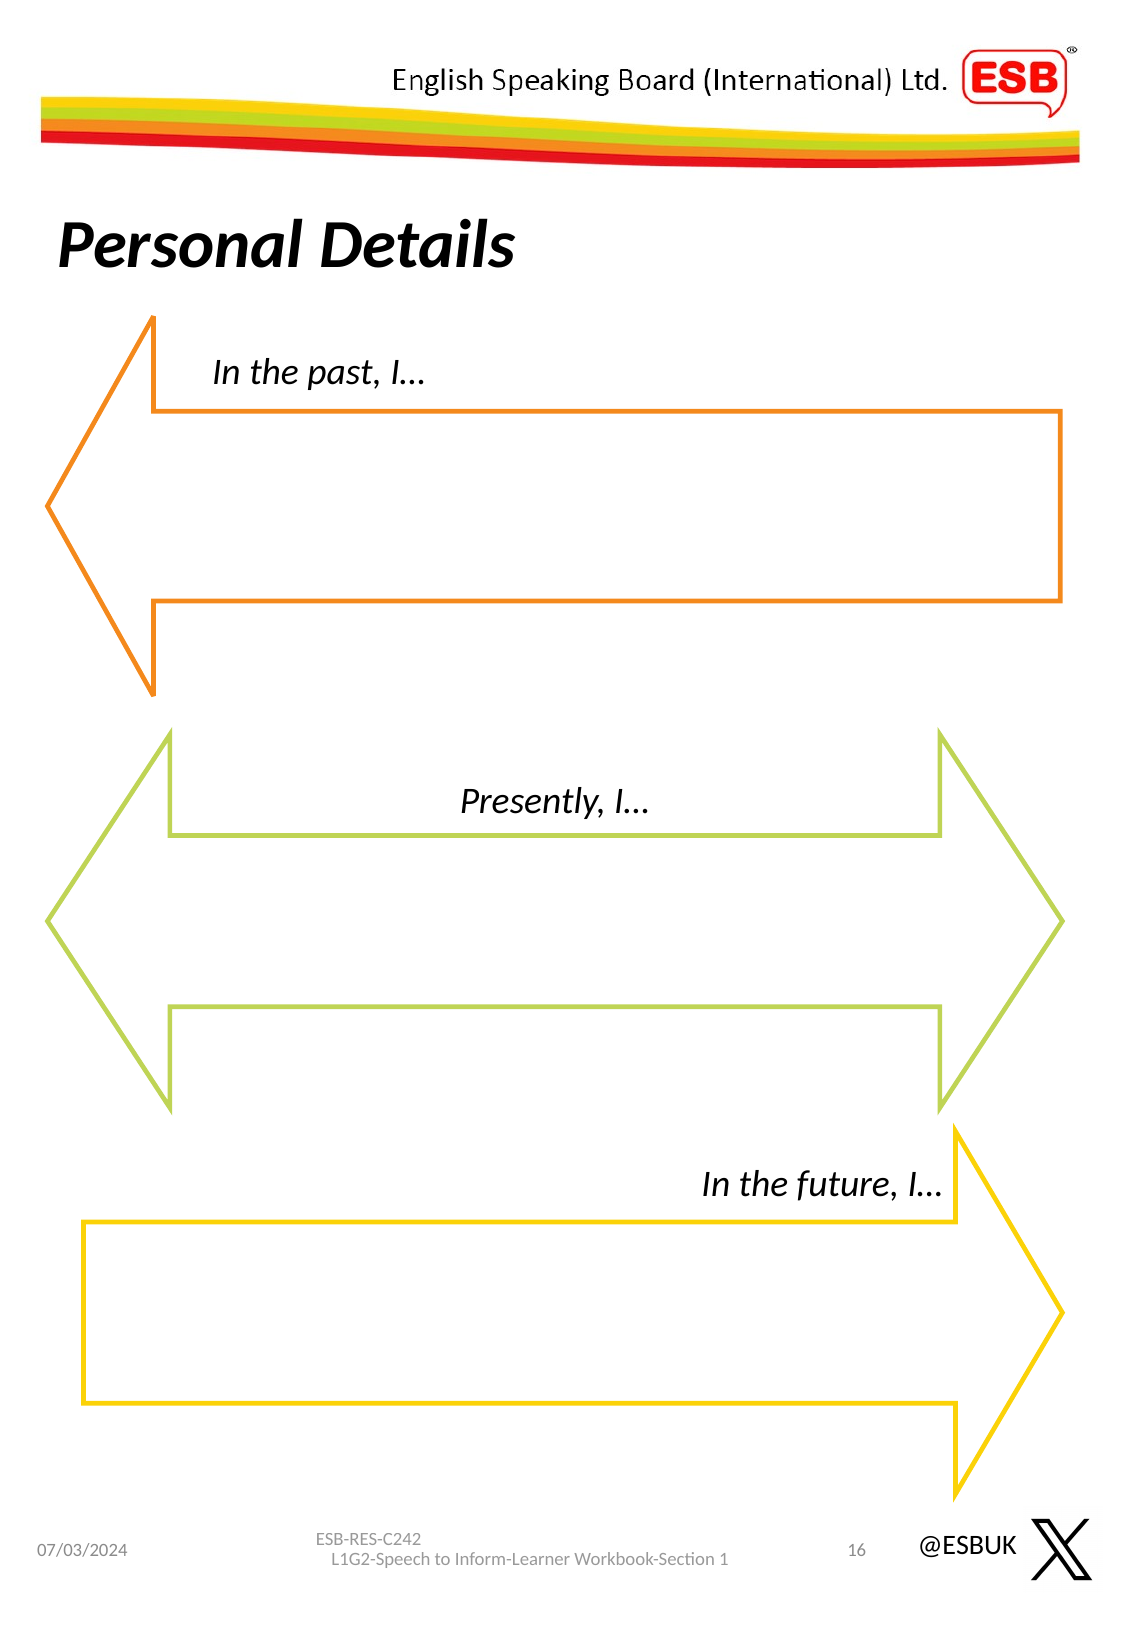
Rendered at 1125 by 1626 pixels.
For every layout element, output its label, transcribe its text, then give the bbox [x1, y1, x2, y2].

text_box [82, 1127, 1064, 1498]
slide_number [22, 1506, 276, 1593]
text_box Presently, I… [273, 768, 837, 829]
text_box [46, 400, 1062, 697]
footer ESB-RES-C242 L1G2-Speech to Inform-Learner Workbook-Section 1 [296, 1506, 697, 1593]
text_box In the future, I… [394, 1151, 958, 1212]
text_box [139, 315, 155, 339]
text_box [46, 731, 1064, 1112]
text_box In the past, I… [37, 339, 601, 400]
title Personal Details [42, 174, 1014, 317]
picture [0, 1, 1125, 234]
picture [1022, 1506, 1103, 1593]
slide_number 16 [697, 1506, 882, 1593]
